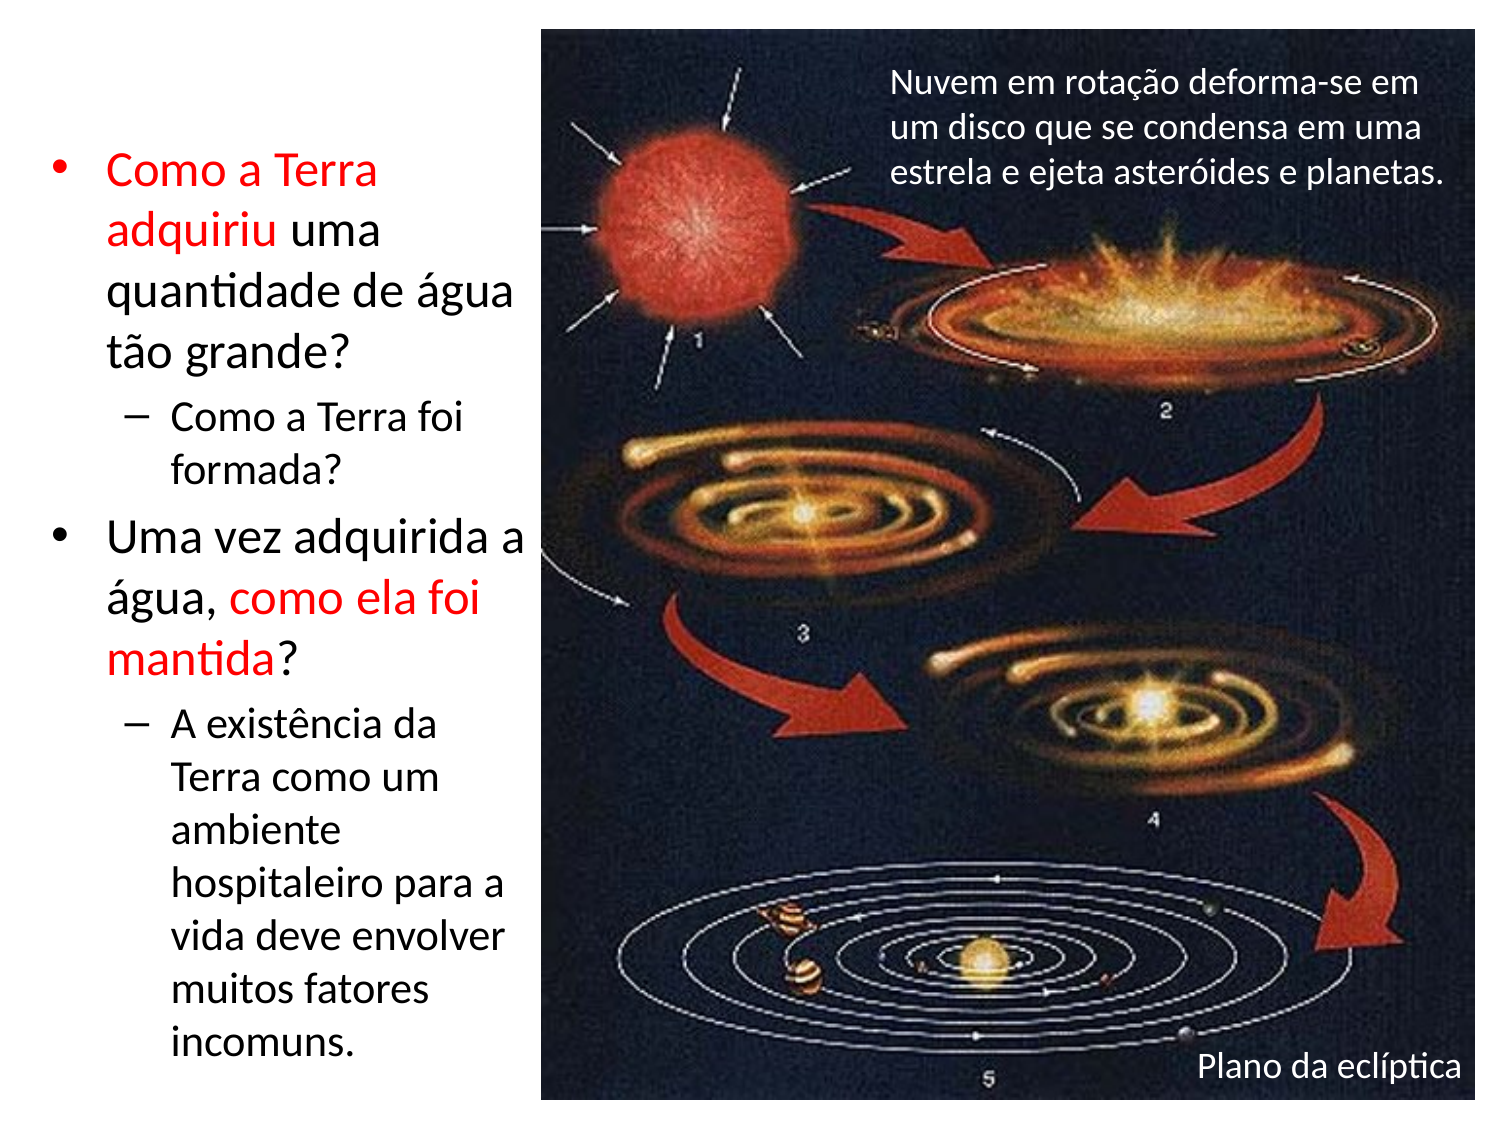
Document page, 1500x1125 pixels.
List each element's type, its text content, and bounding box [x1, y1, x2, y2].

picture [541, 29, 1476, 1100]
list Como a Terra adquiriu uma quantidade de água tão grande? Como a Terra foi formada? Uma vez adquirida a água, como ela foi mantida? A existência da Terra como um ambiente hospitaleiro para a vida deve envolver muitos fatores incomuns. [36, 127, 536, 1075]
